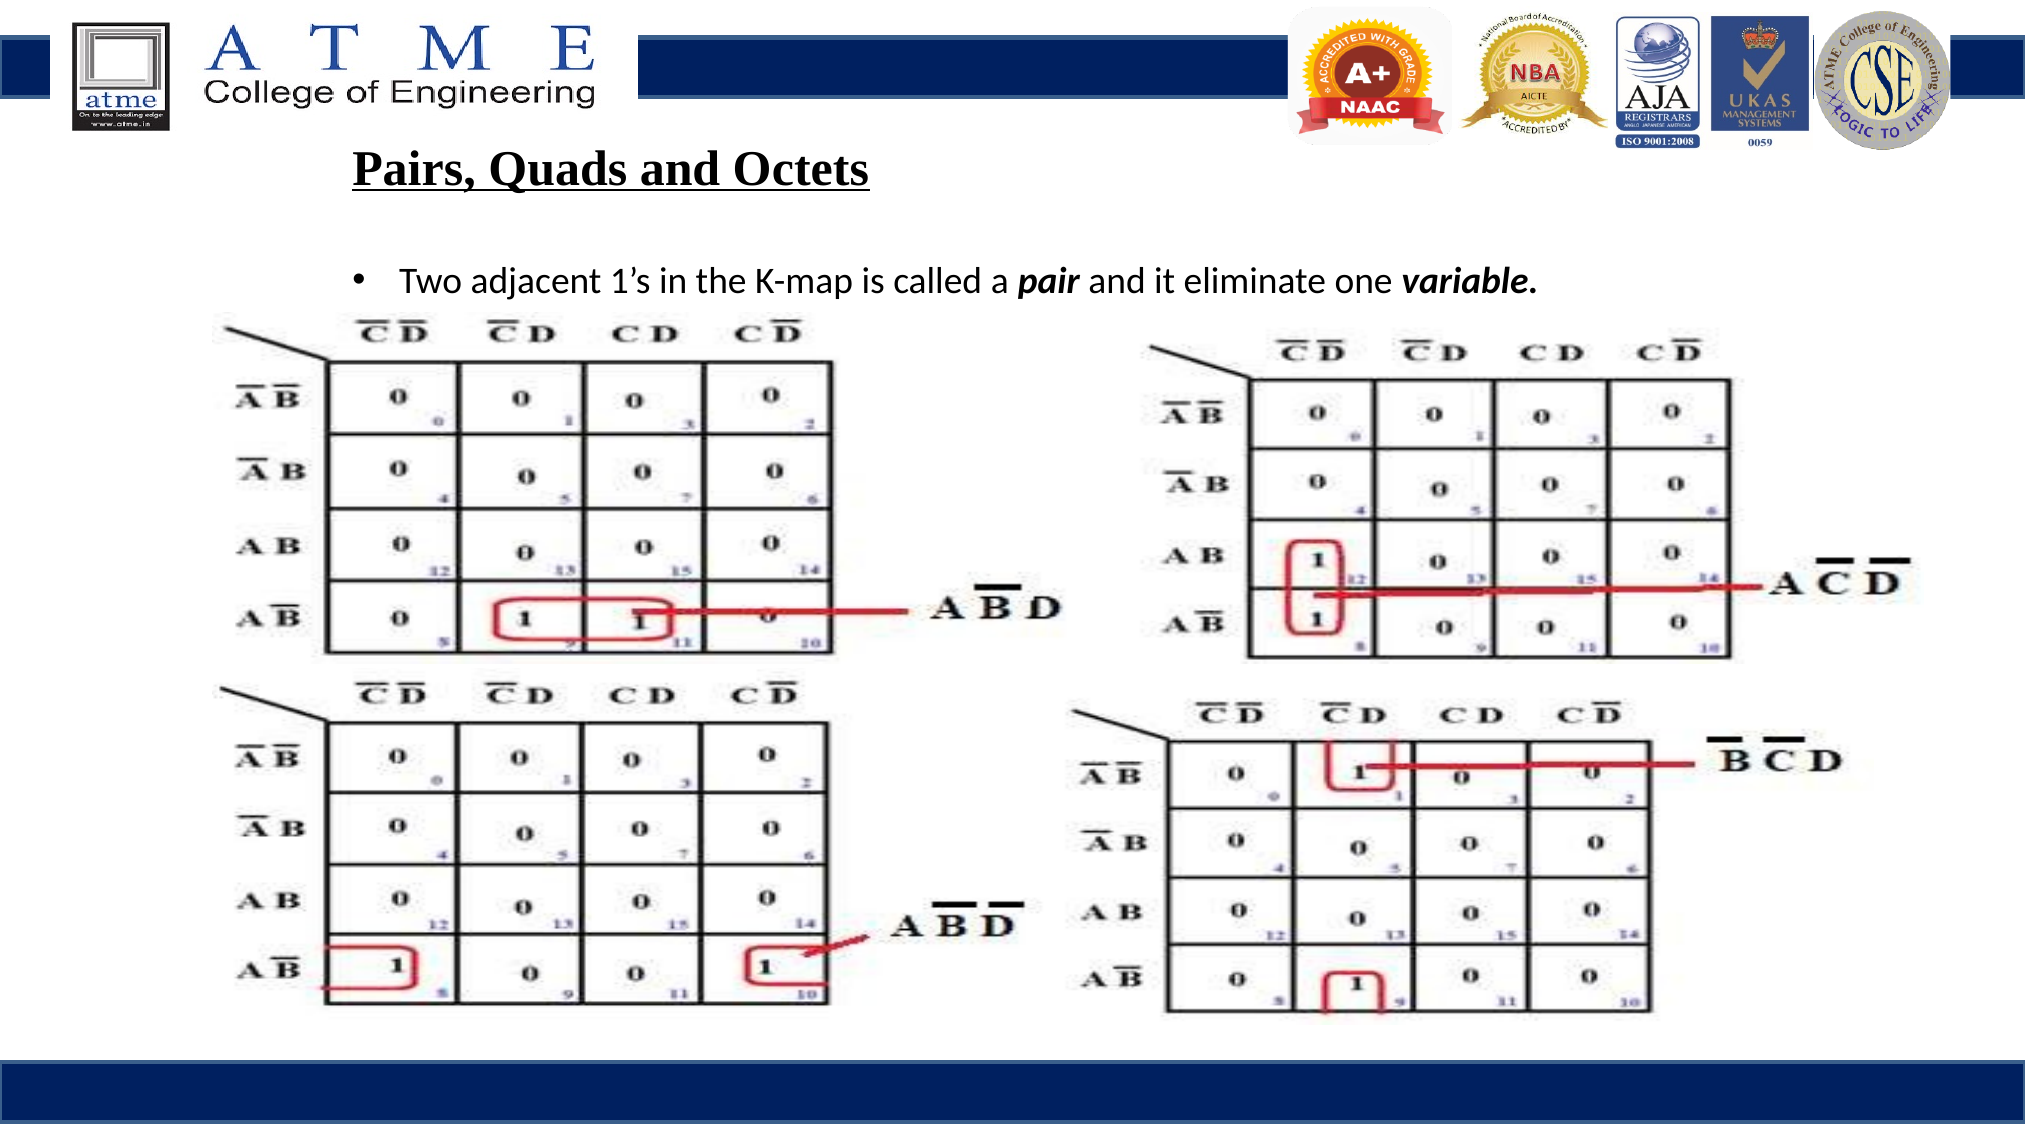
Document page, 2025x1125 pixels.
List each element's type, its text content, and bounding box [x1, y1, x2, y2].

picture [50, 0, 638, 150]
text_box Pairs, Quads and Octets Two adjacent 1’s in the K-map is called a pair and it eliminate one variable. [337, 128, 1675, 308]
picture [1287, 6, 1813, 150]
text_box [212, 312, 1924, 1026]
picture [1814, 9, 1951, 151]
